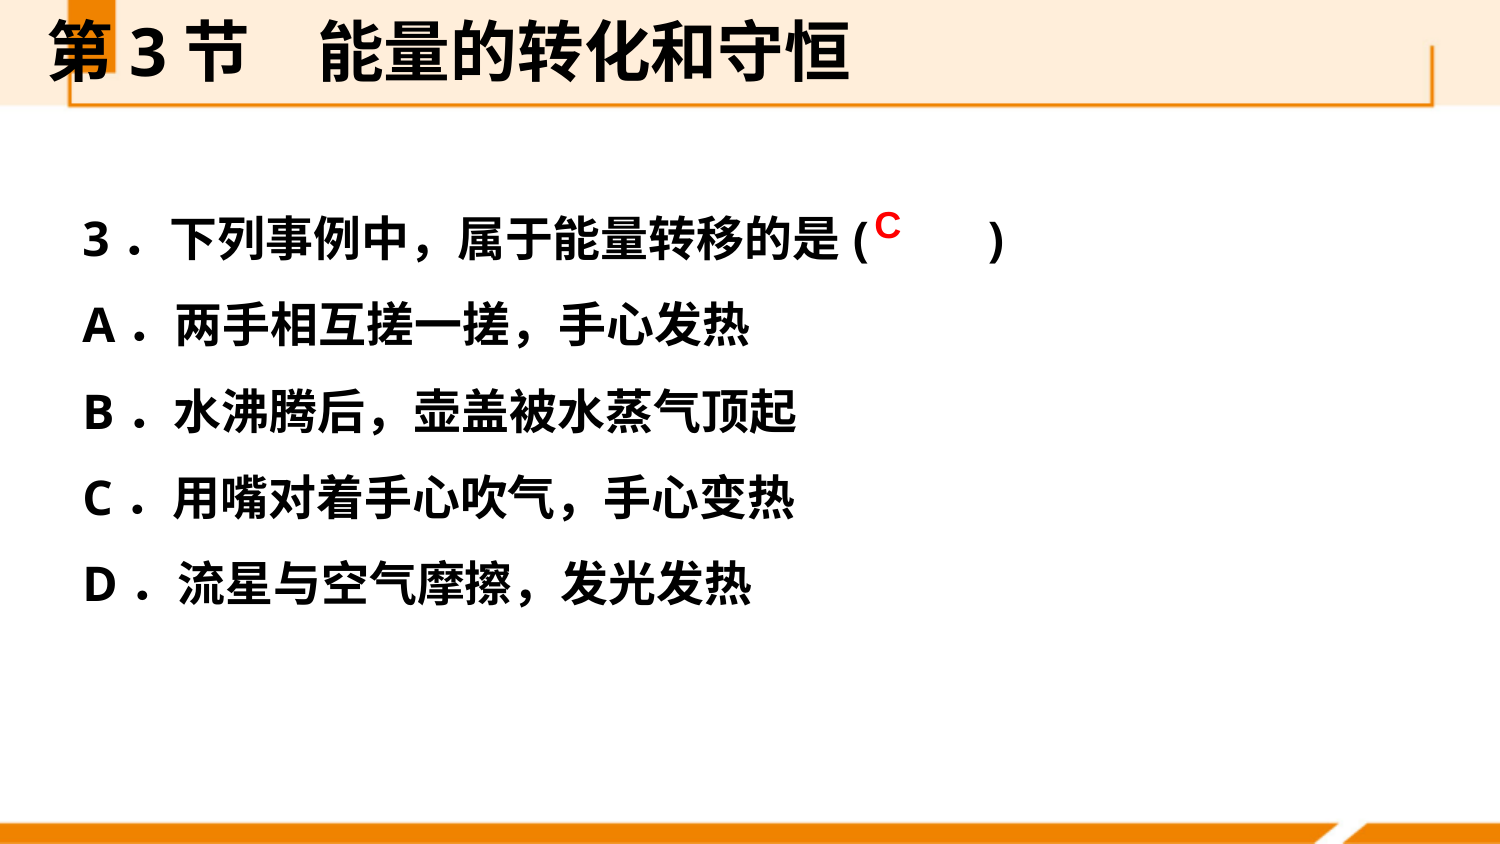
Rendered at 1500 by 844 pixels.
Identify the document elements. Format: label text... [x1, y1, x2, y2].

picture [0, 0, 1500, 844]
text_box 第3节 能量的转化和守恒 [35, 3, 863, 96]
text_box C [863, 195, 913, 252]
text_box 3．下列事例中，属于能量转移的是( ) A．两手相互搓一搓，手心发热 B．水沸腾后，壶盖被水蒸气顶起 C．用嘴对着手心吹气，手心变热 D．流星与空气摩擦，发光发热 [71, 174, 1393, 617]
